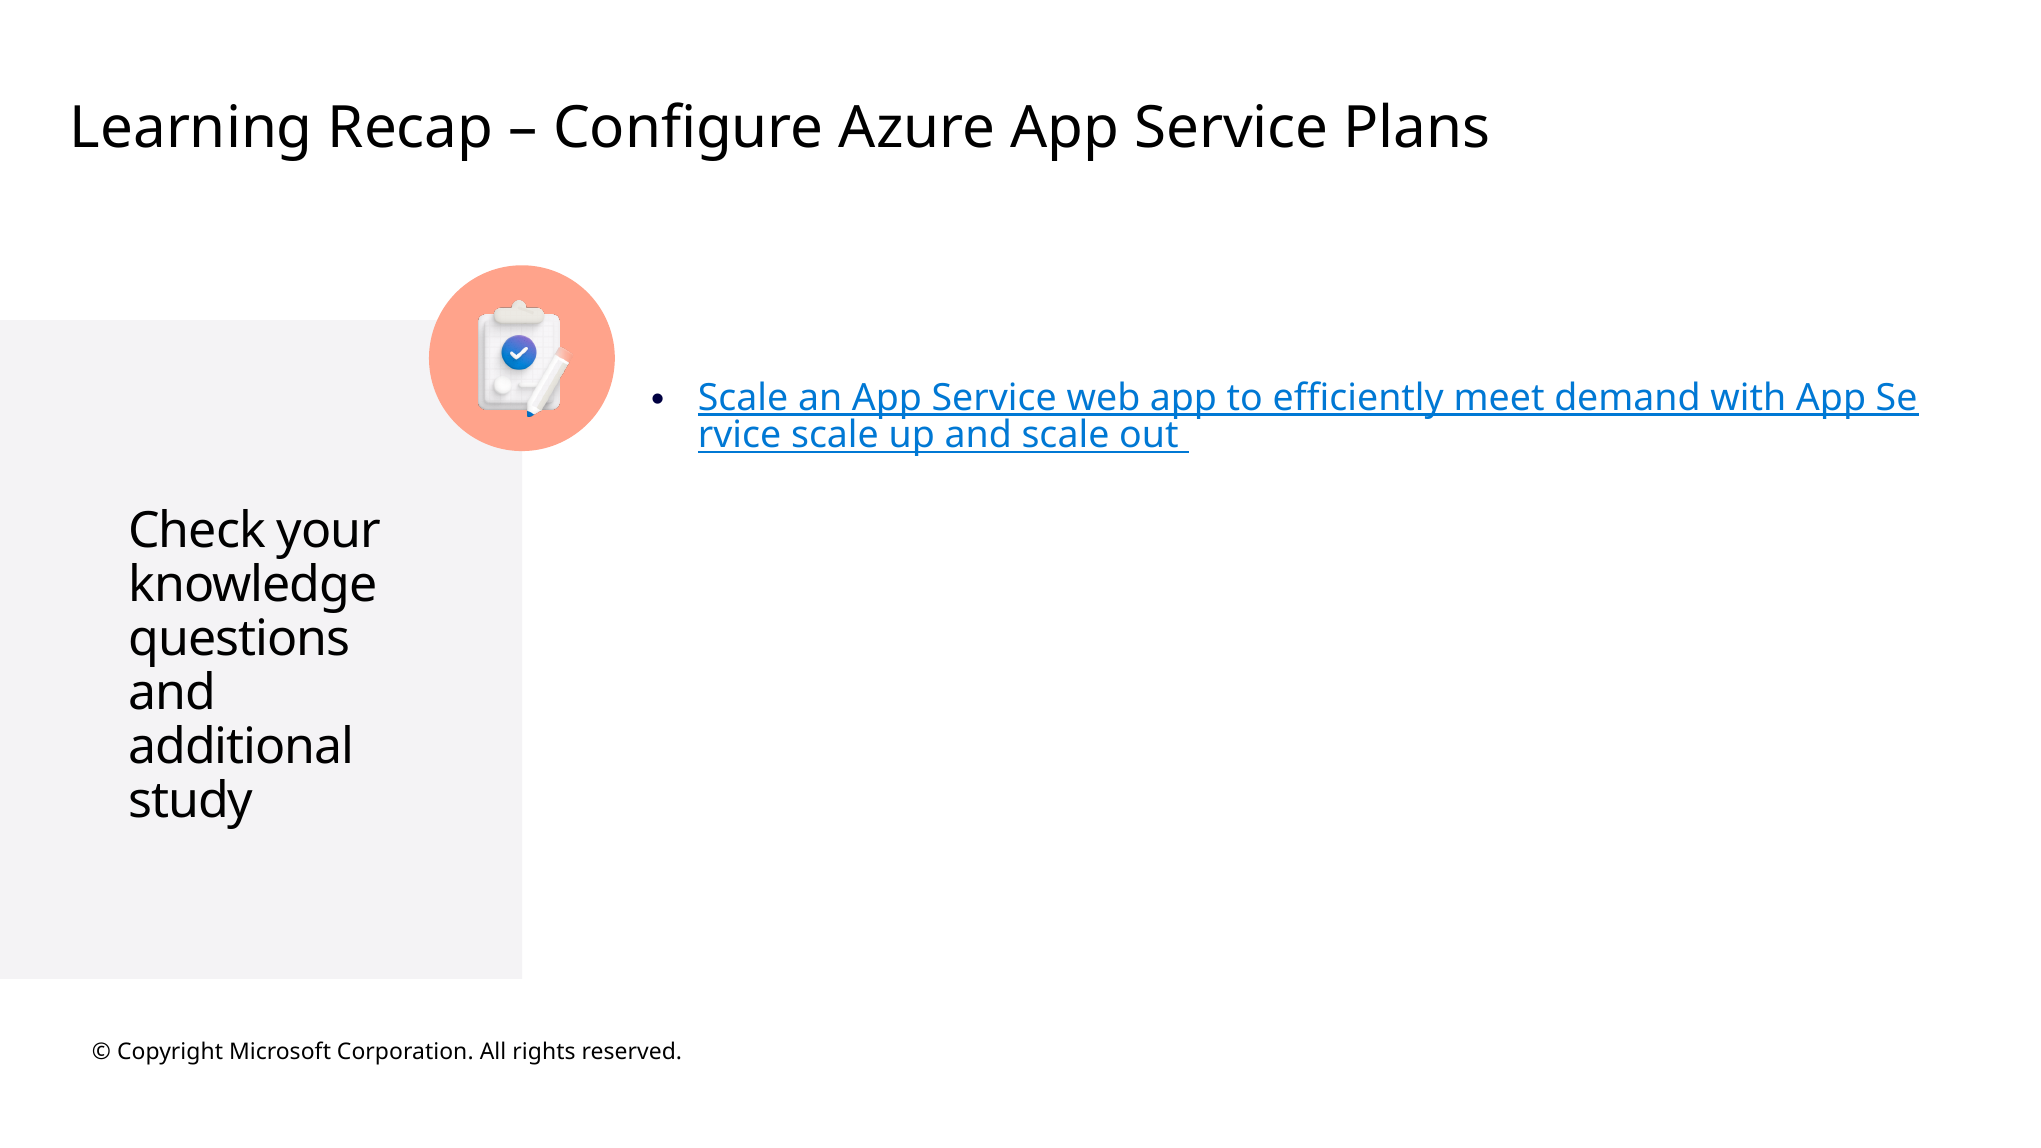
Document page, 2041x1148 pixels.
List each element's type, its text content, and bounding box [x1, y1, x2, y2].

title Learning Recap – Configure Azure App Service Plans [70, 73, 1968, 188]
text_box Scale an App Service web app to efficiently meet demand with App Service scale up and scale out [650, 337, 1922, 459]
picture [463, 300, 580, 417]
